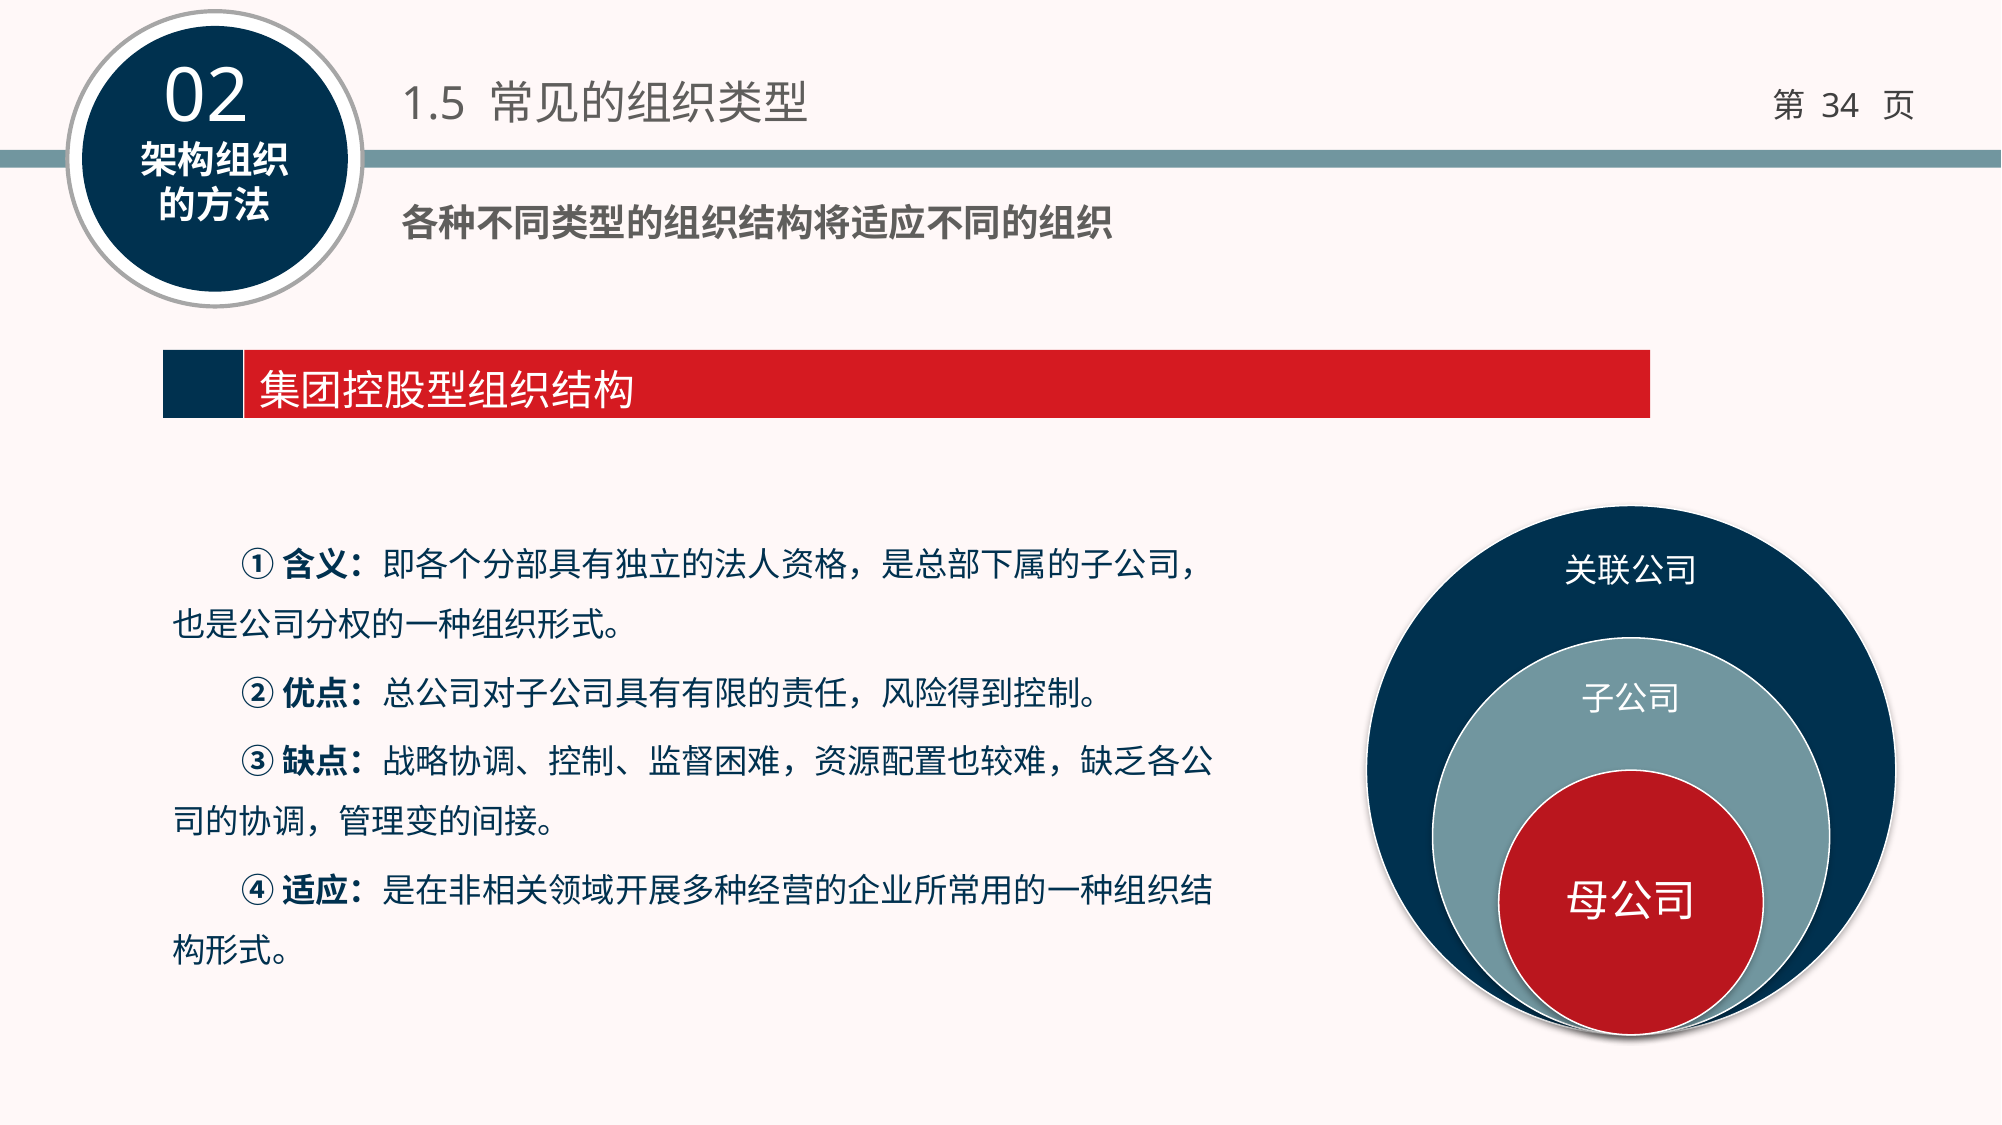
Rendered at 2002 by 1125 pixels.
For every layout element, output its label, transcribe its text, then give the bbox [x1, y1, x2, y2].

list 1.5 常见的组织类型 [386, 66, 1722, 138]
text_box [1328, 505, 1934, 1036]
text_box [163, 349, 243, 418]
list 各种不同类型的组织结构将适应不同的组织 [386, 191, 1722, 252]
text_box 集团控股型组织结构 [244, 349, 1651, 418]
text_box ①含义：即各个分部具有独立的法人资格，是总部下属的子公司，也是公司分权的一种组织形式。 ②优点：总公司对子公司具有有限的责任，风险得到控制。 ③缺点：战略协调、控制、监督困难，资源配置也较难，缺乏各公司的协调，管理变的间接。 ④适应：是在非相关领域开展多种经营的企业所常用的一种组织结构形式。 [157, 516, 1261, 977]
